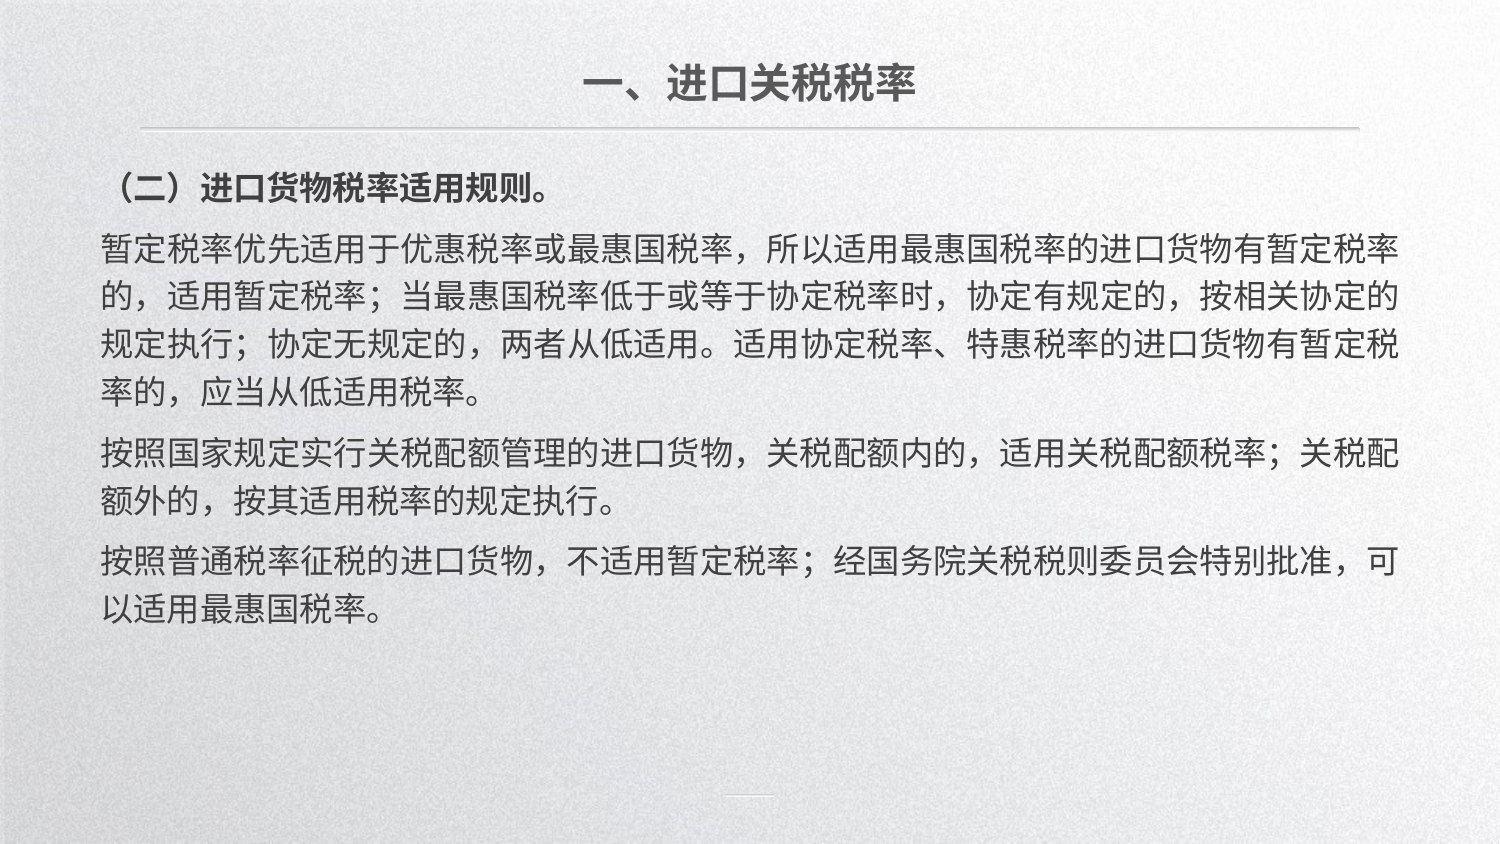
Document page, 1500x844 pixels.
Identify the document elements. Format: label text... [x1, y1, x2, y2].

picture [0, 0, 1500, 844]
text_box （二）进口货物税率适用规则。 暂定税率优先适用于优惠税率或最惠国税率，所以适用最惠国税率的进口货物有暂定税率的，适用暂定税率；当最惠国税率低于或等于协定税率时，协定有规定的，按相关协定的规定执行；协定无规定的，两者从低适用。适用协定税率、特惠税率的进口货物有暂定税率的，应当从低适用税率。 按照国家规定实行关税配额管理的进口货物，关税配额内的，适用关税配额税率；关税配额外的，按其适用税率的规定执行。 按照普通税率征税的进口货物，不适用暂定税率；经国务院关税税则委员会特别批准，可以适用最惠国税率。 [100, 159, 1400, 629]
text_box 一、进口关税税率 [460, 50, 1039, 112]
